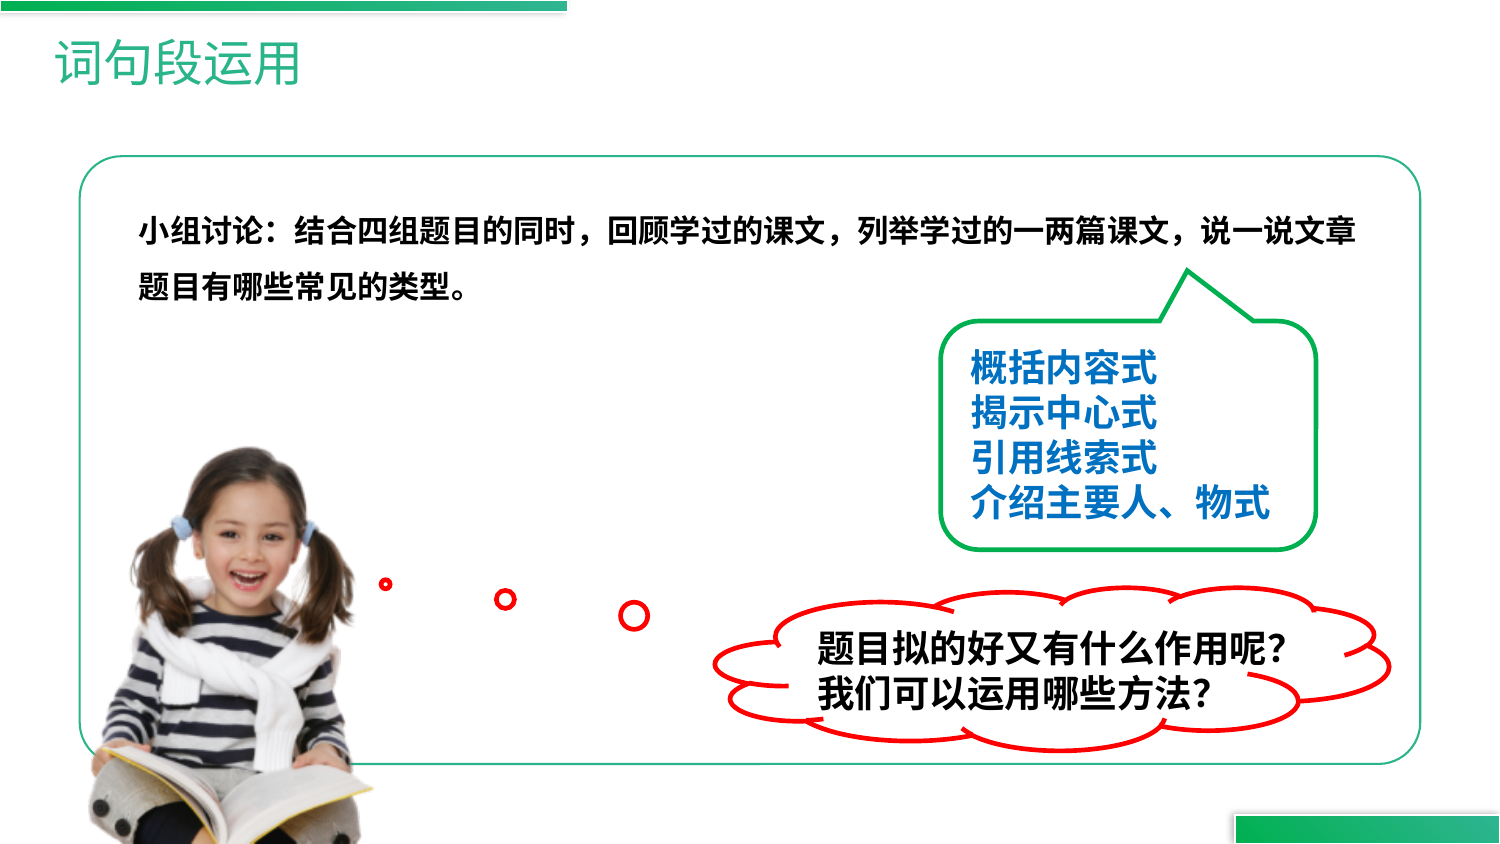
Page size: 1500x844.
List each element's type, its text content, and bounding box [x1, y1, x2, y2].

text_box [1313, 342, 1317, 529]
text_box [380, 578, 392, 590]
list 词句段运用 [41, 32, 382, 94]
text_box 小组讨论：结合四组题目的同时，回顾学过的课文，列举学过的一两篇课文，说一说文章题目有哪些常见的类型。 [127, 186, 1373, 311]
text_box 题目拟的好又有什么作用呢？ 我们可以运用哪些方法？ [805, 619, 1314, 766]
text_box 概括内容式 揭示中心式 引用线索式 介绍主要人、物式 [959, 338, 1313, 531]
text_box [713, 586, 1391, 723]
text_box [939, 269, 1312, 551]
text_box [495, 589, 516, 610]
text_box [619, 601, 649, 631]
picture [76, 442, 380, 844]
